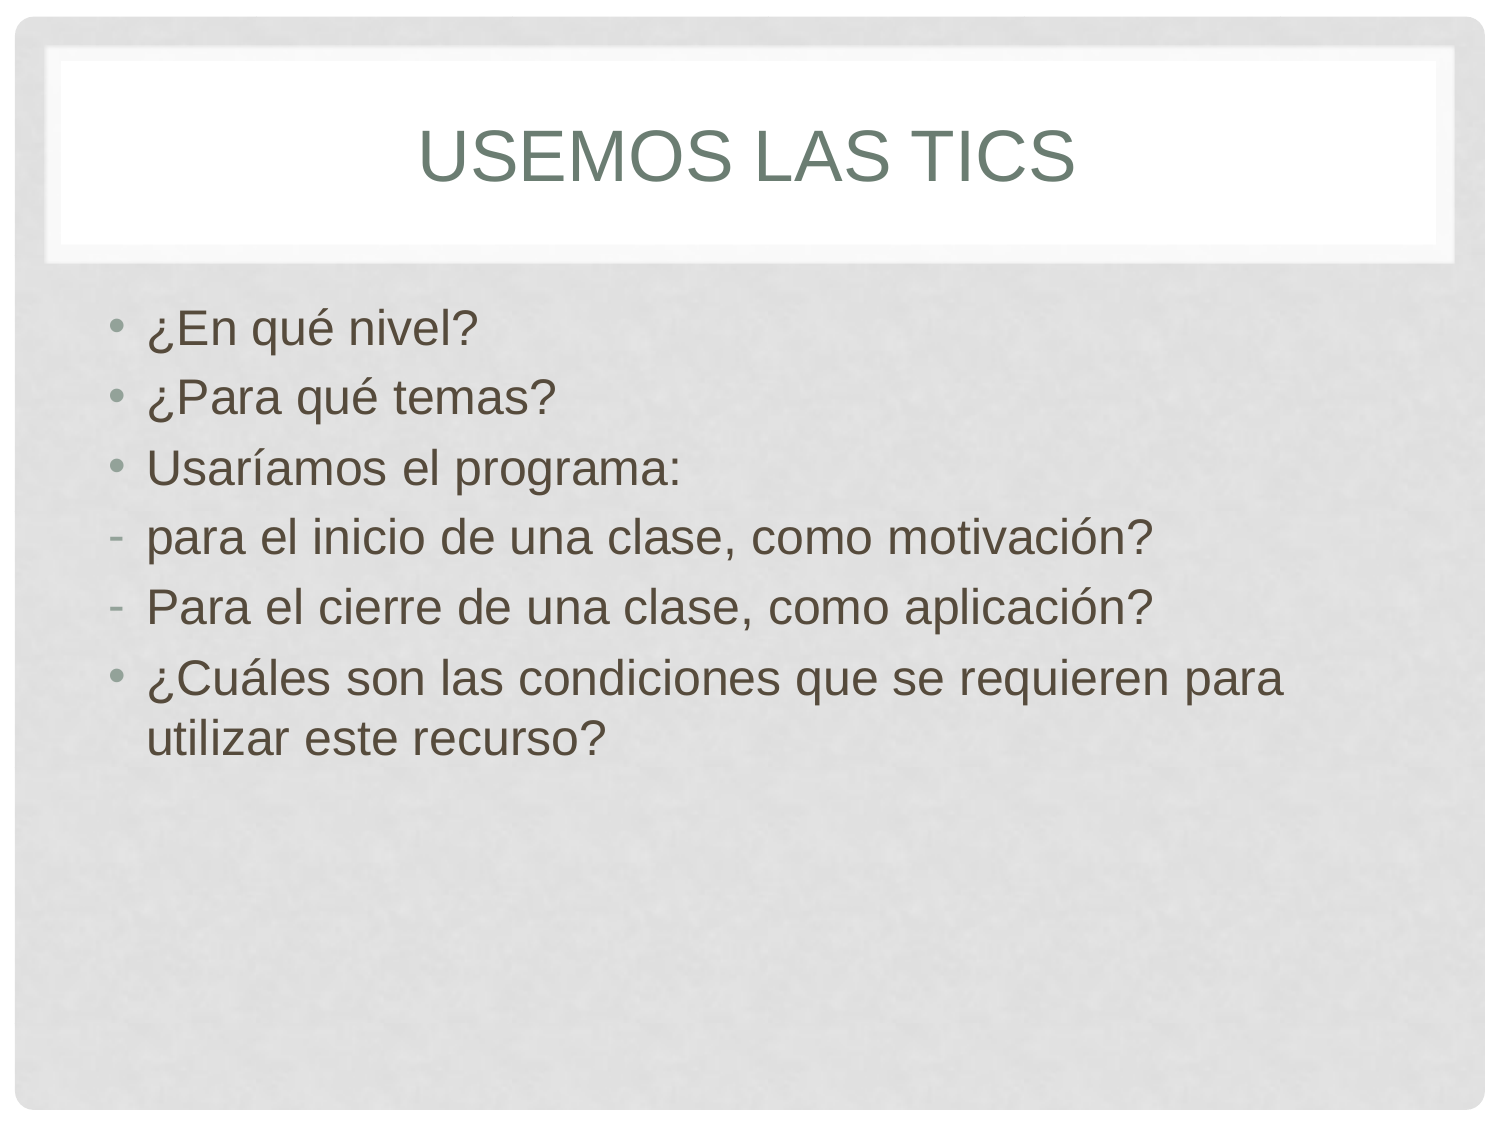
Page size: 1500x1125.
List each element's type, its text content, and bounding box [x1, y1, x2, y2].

list ¿En qué nivel? ¿Para qué temas? Usaríamos el programa: para el inicio de una clase, como motivación? Para el cierre de una clase, como aplicación? ¿Cuáles son las condiciones que se requieren para utilizar este recurso? [75, 287, 1425, 1005]
title Usemos las TICS [69, 66, 1425, 238]
